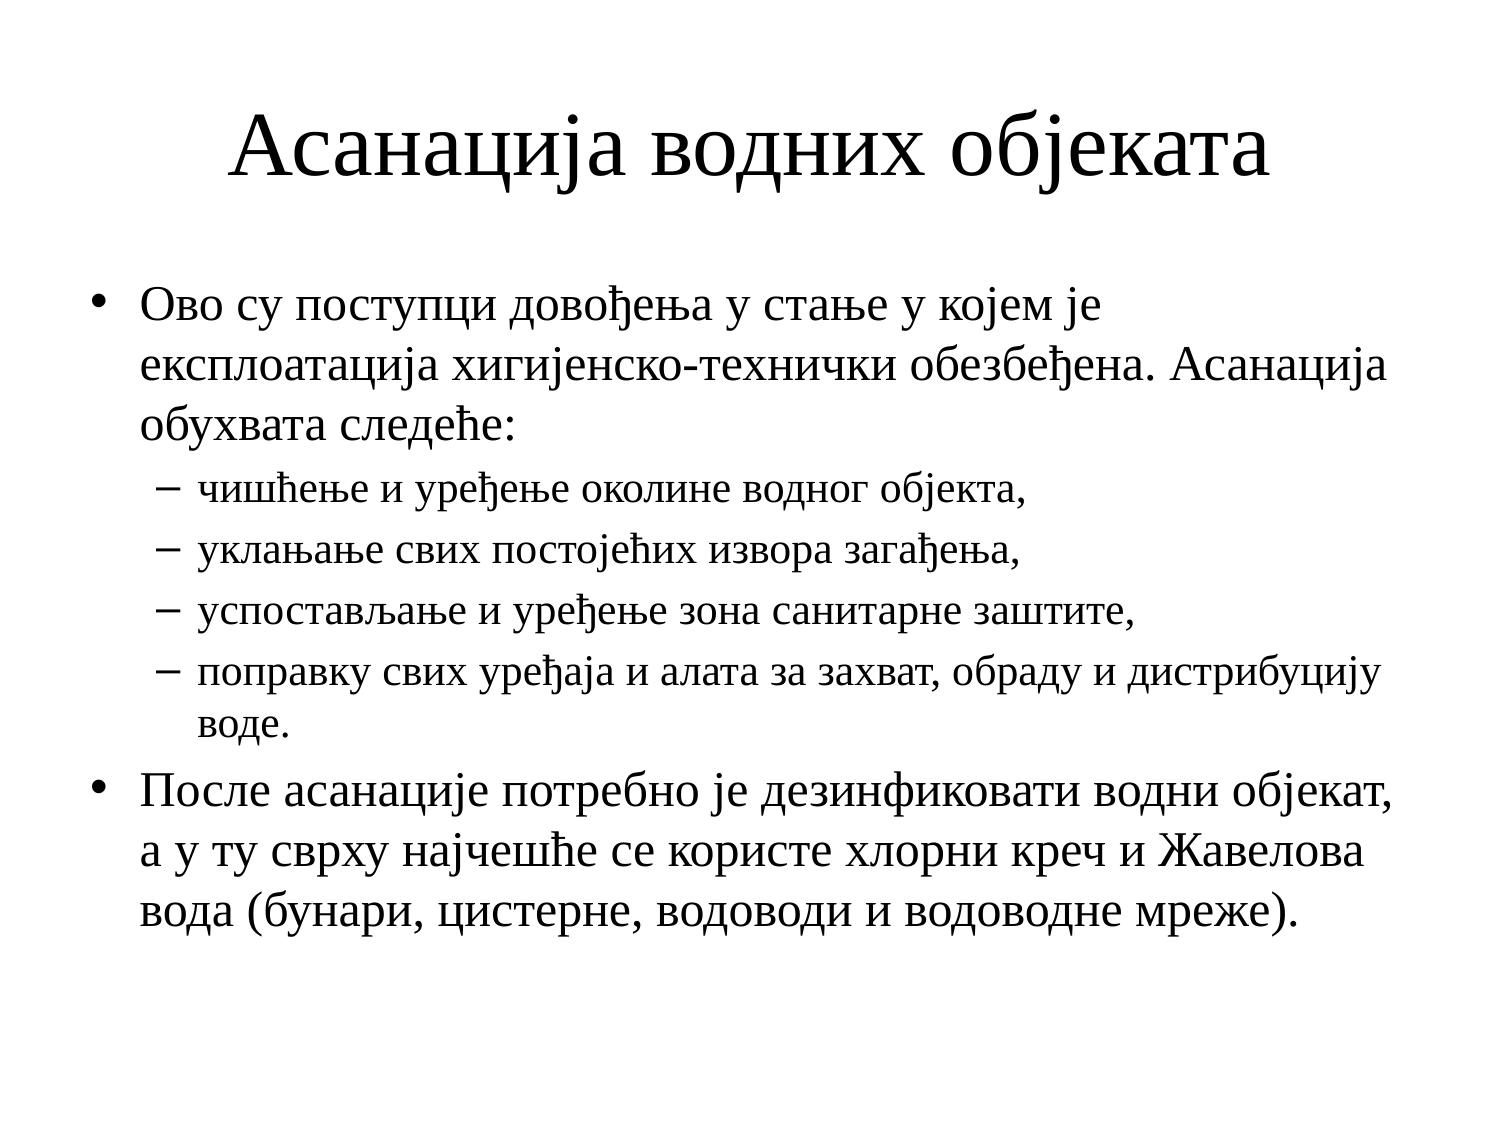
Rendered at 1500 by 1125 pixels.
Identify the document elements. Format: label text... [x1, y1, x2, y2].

title Асанација водних објеката [75, 45, 1425, 233]
list Ово су поступци довођења у стање у којем је експлоатација хигијенско-технички обезбеђена. Асанација обухвата следеће: чишћење и уређење околине водног објекта, уклањање свих постојећих извора загађења, успостављање и уређење зона санитарне заштите, поправку свих уређаја и алата за захват, обраду и дистрибуцију воде. После асанације потребно је дезинфиковати водни објекат, а у ту сврху најчешће се користе хлорни креч и Жавелова вода (бунари, цистерне, водоводи и водоводне мреже). [75, 262, 1425, 1005]
